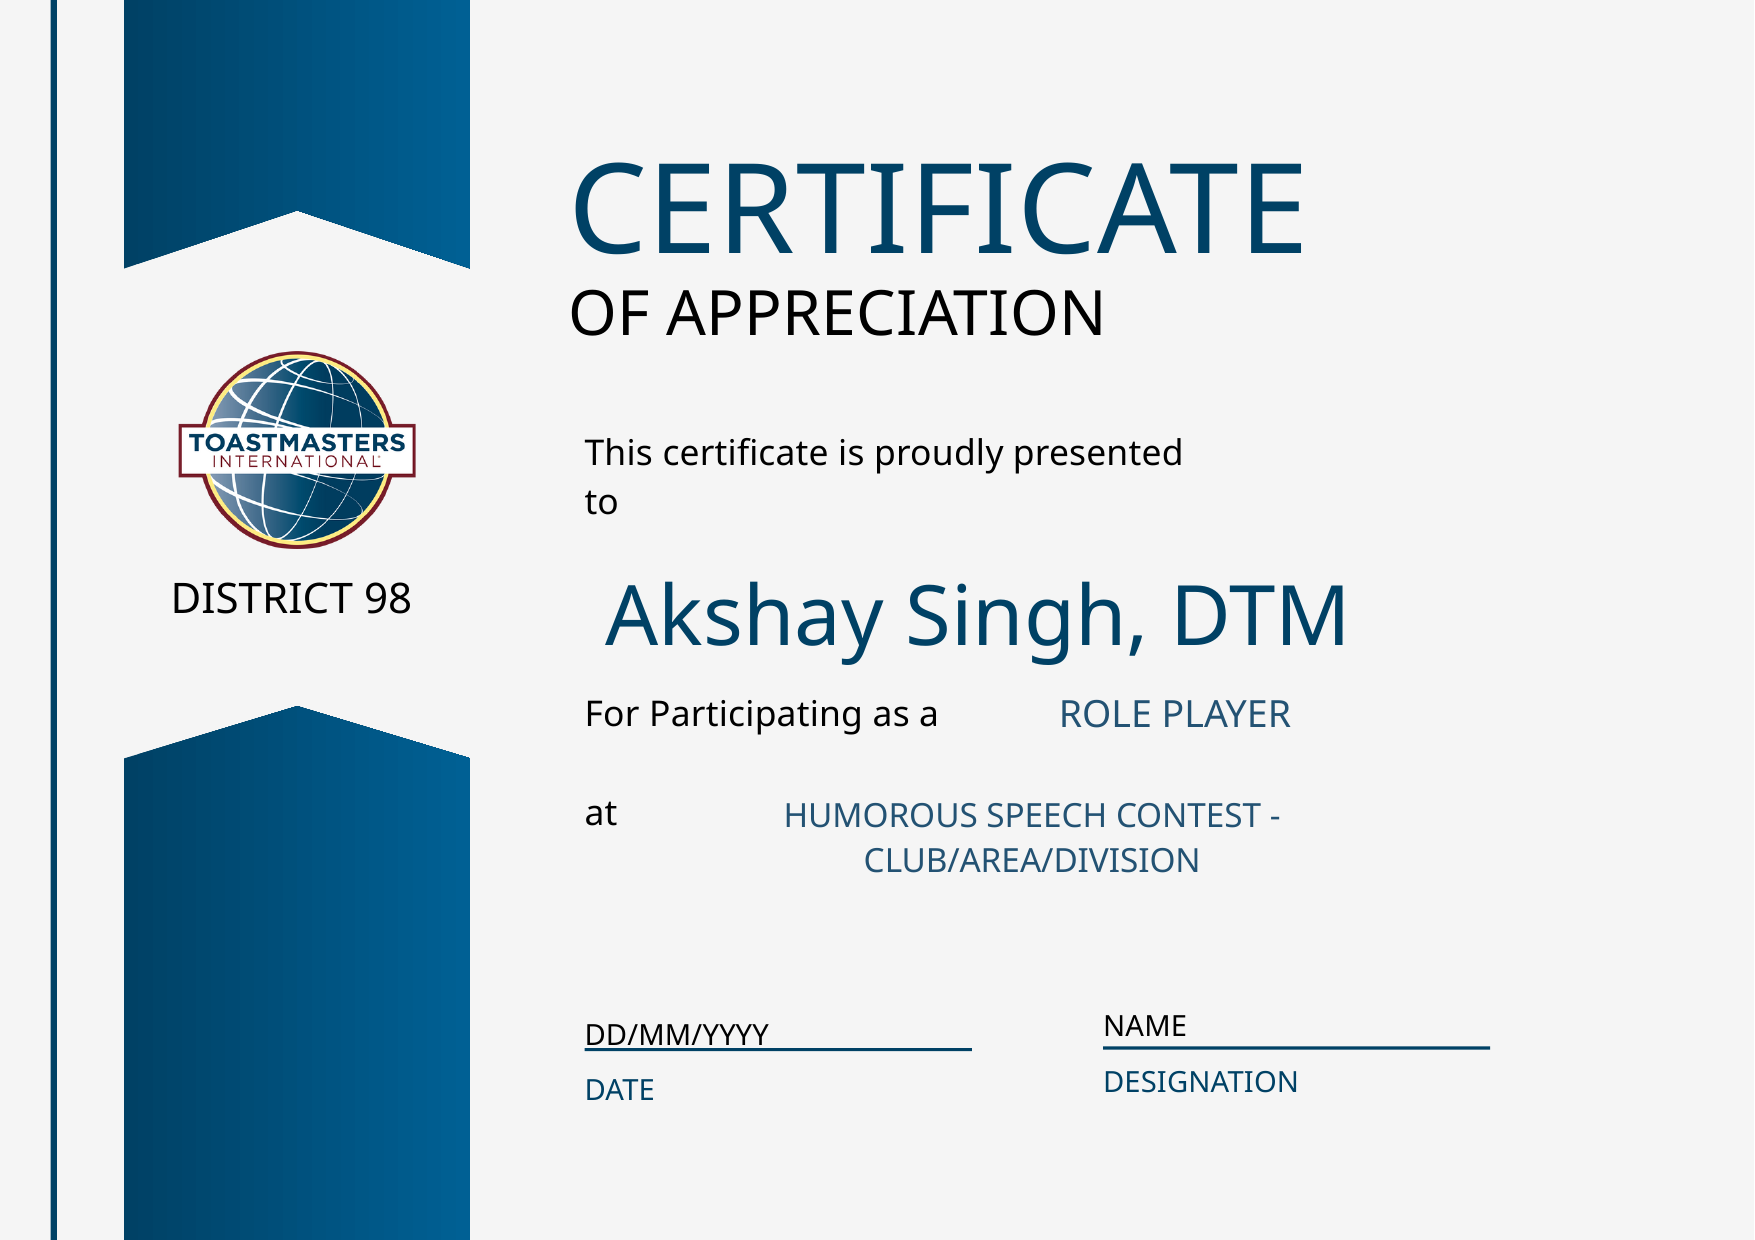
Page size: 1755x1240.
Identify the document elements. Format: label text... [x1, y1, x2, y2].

text_box HUMOROUS SPEECH CONTEST - CLUB/AREA/DIVISION [616, 788, 1448, 879]
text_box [123, 0, 471, 269]
text_box This certificate is proudly presented to [584, 422, 1192, 522]
text_box DATE [584, 1065, 951, 1106]
text_box NAME [1103, 1001, 1491, 1042]
text_box DD/MM/YYYY [584, 1010, 972, 1051]
text_box DESIGNATION [1103, 1057, 1491, 1099]
text_box DISTRICT 98 [163, 563, 431, 623]
text_box ROLE PLAYER [905, 689, 1444, 735]
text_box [123, 705, 471, 1240]
text_box OF APPRECIATION [568, 260, 1242, 349]
text_box [178, 351, 416, 549]
text_box Akshay Singh, DTM [605, 504, 1452, 662]
text_box For Participating as a at [584, 683, 1427, 833]
text_box CERTIFICATE [568, 103, 1427, 279]
